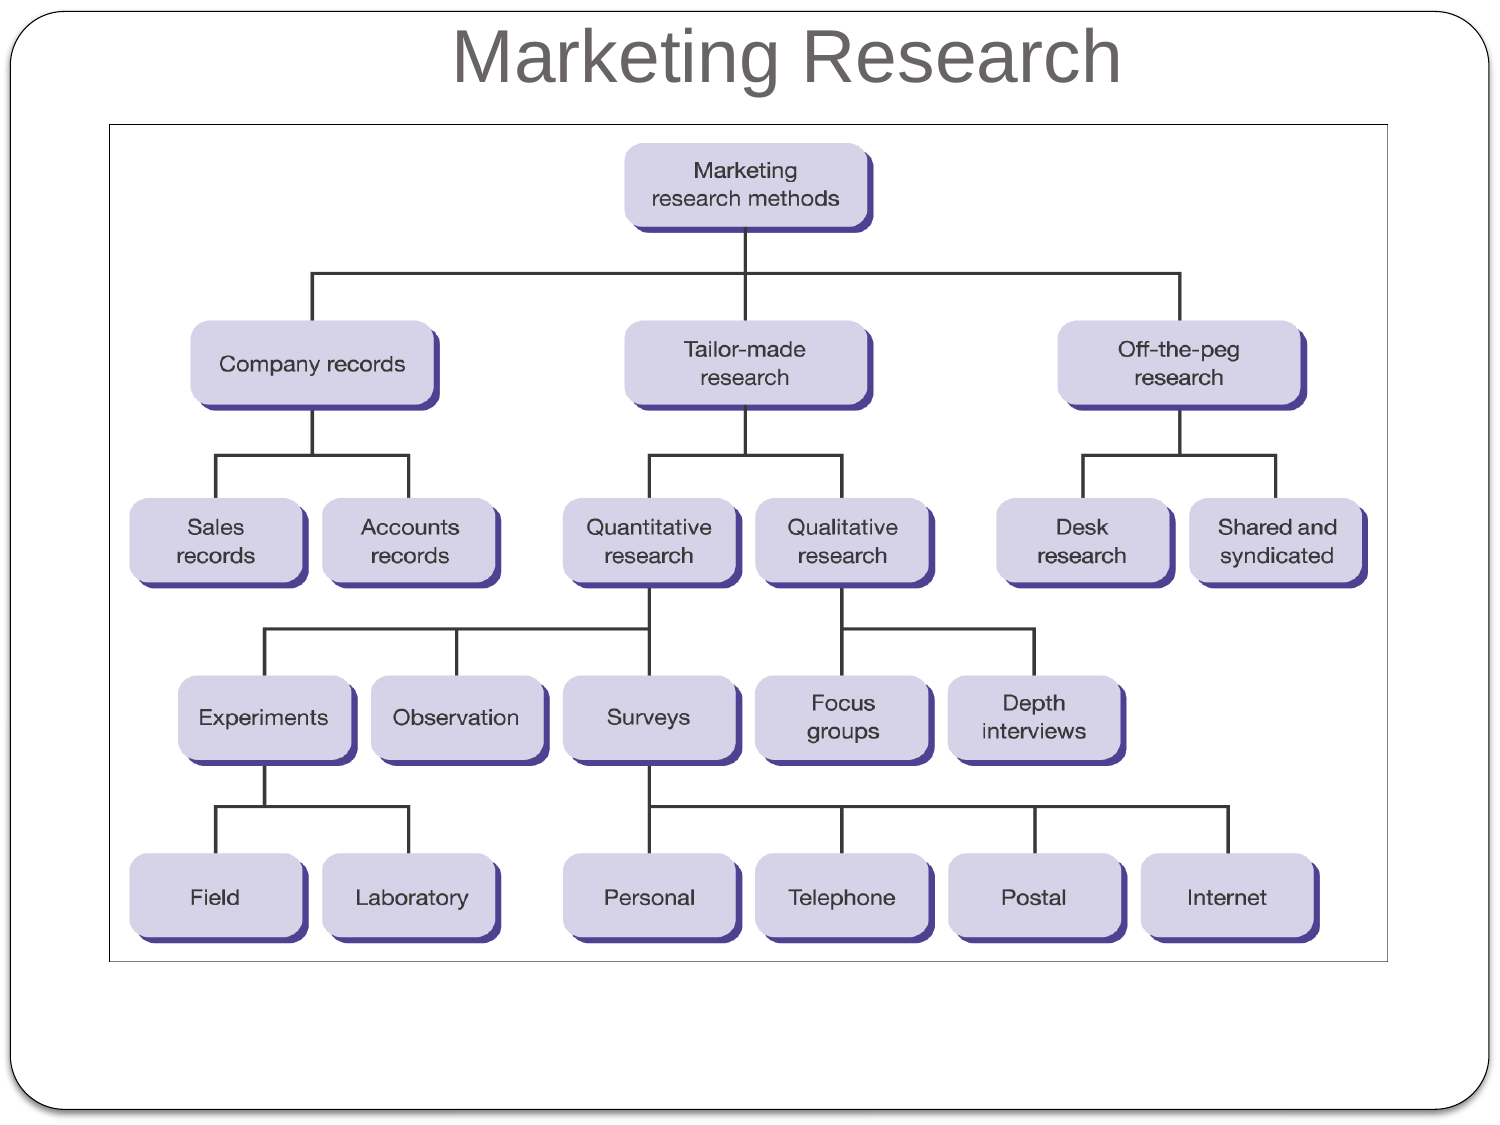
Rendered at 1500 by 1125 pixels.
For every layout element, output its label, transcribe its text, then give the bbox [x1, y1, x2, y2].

title Marketing Research [149, 44, 1426, 113]
picture [108, 124, 1388, 962]
